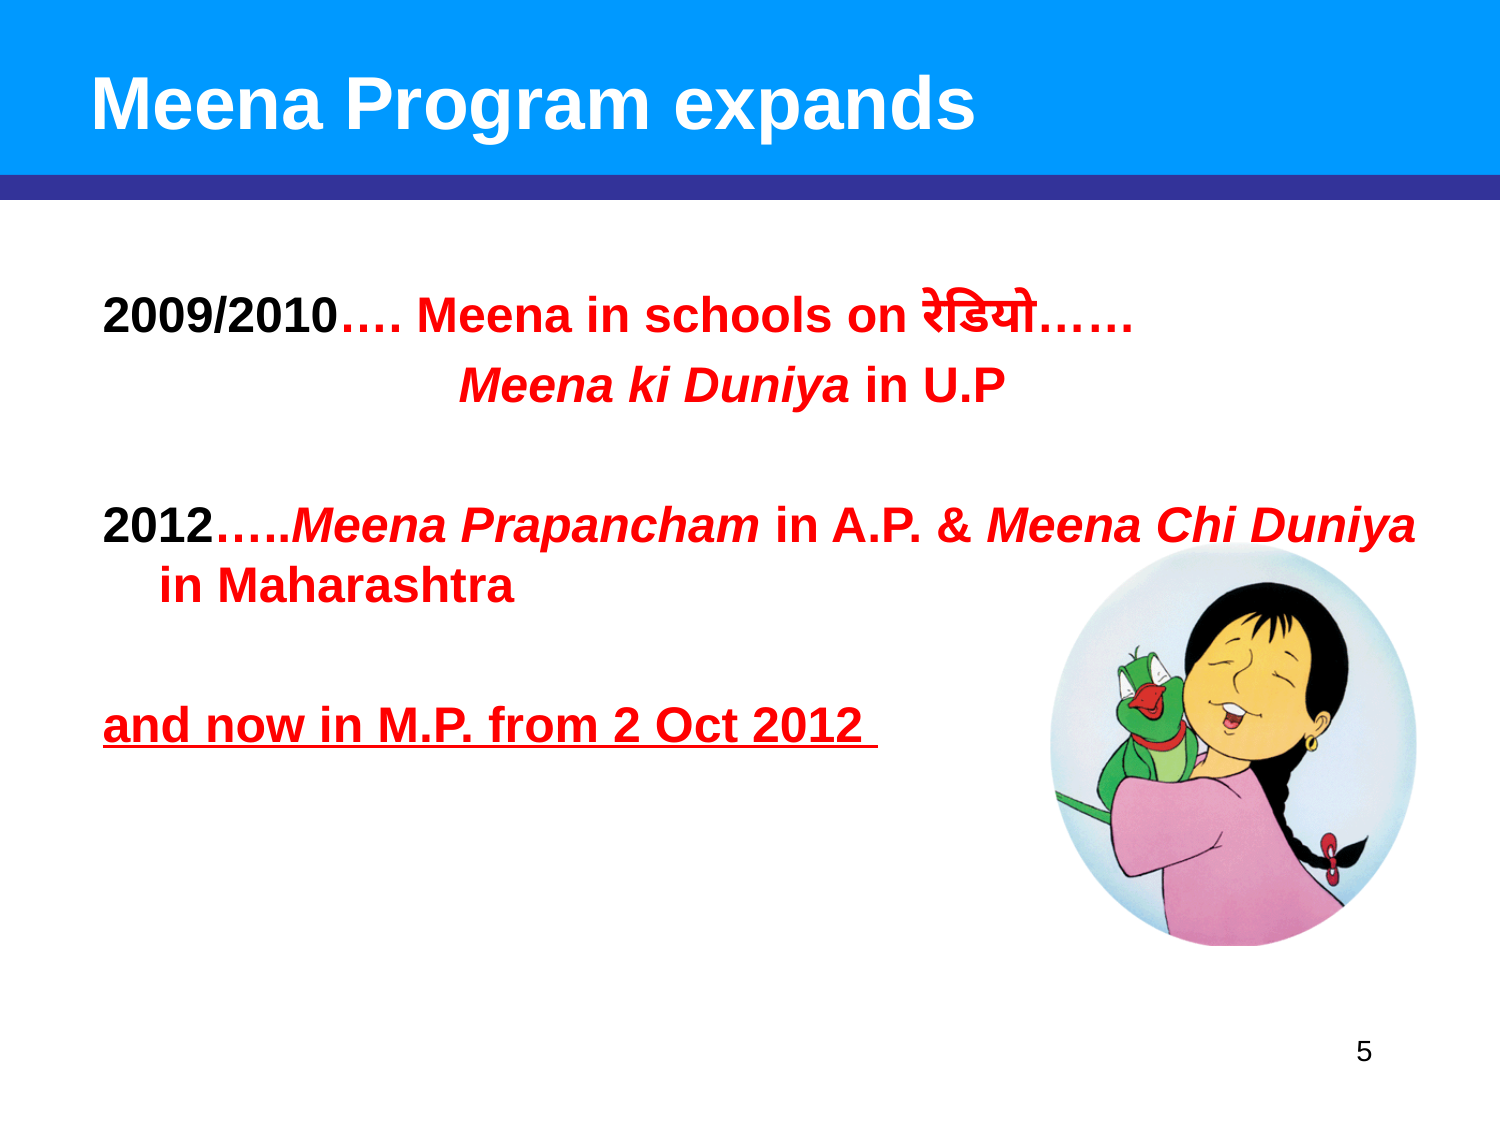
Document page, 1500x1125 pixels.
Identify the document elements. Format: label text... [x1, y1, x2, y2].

slide_number 5 [1074, 1038, 1388, 1101]
picture [987, 524, 1451, 946]
list 2009/2010…. Meena in schools on रेडियो…… Meena ki Duniya in U.P 2012…..Meena Prapancham in A.P. & Meena Chi Duniya in Maharashtra and now in M.P. from 2 Oct 2012 [87, 274, 1438, 1038]
title Meena Program expands [74, 49, 1351, 151]
